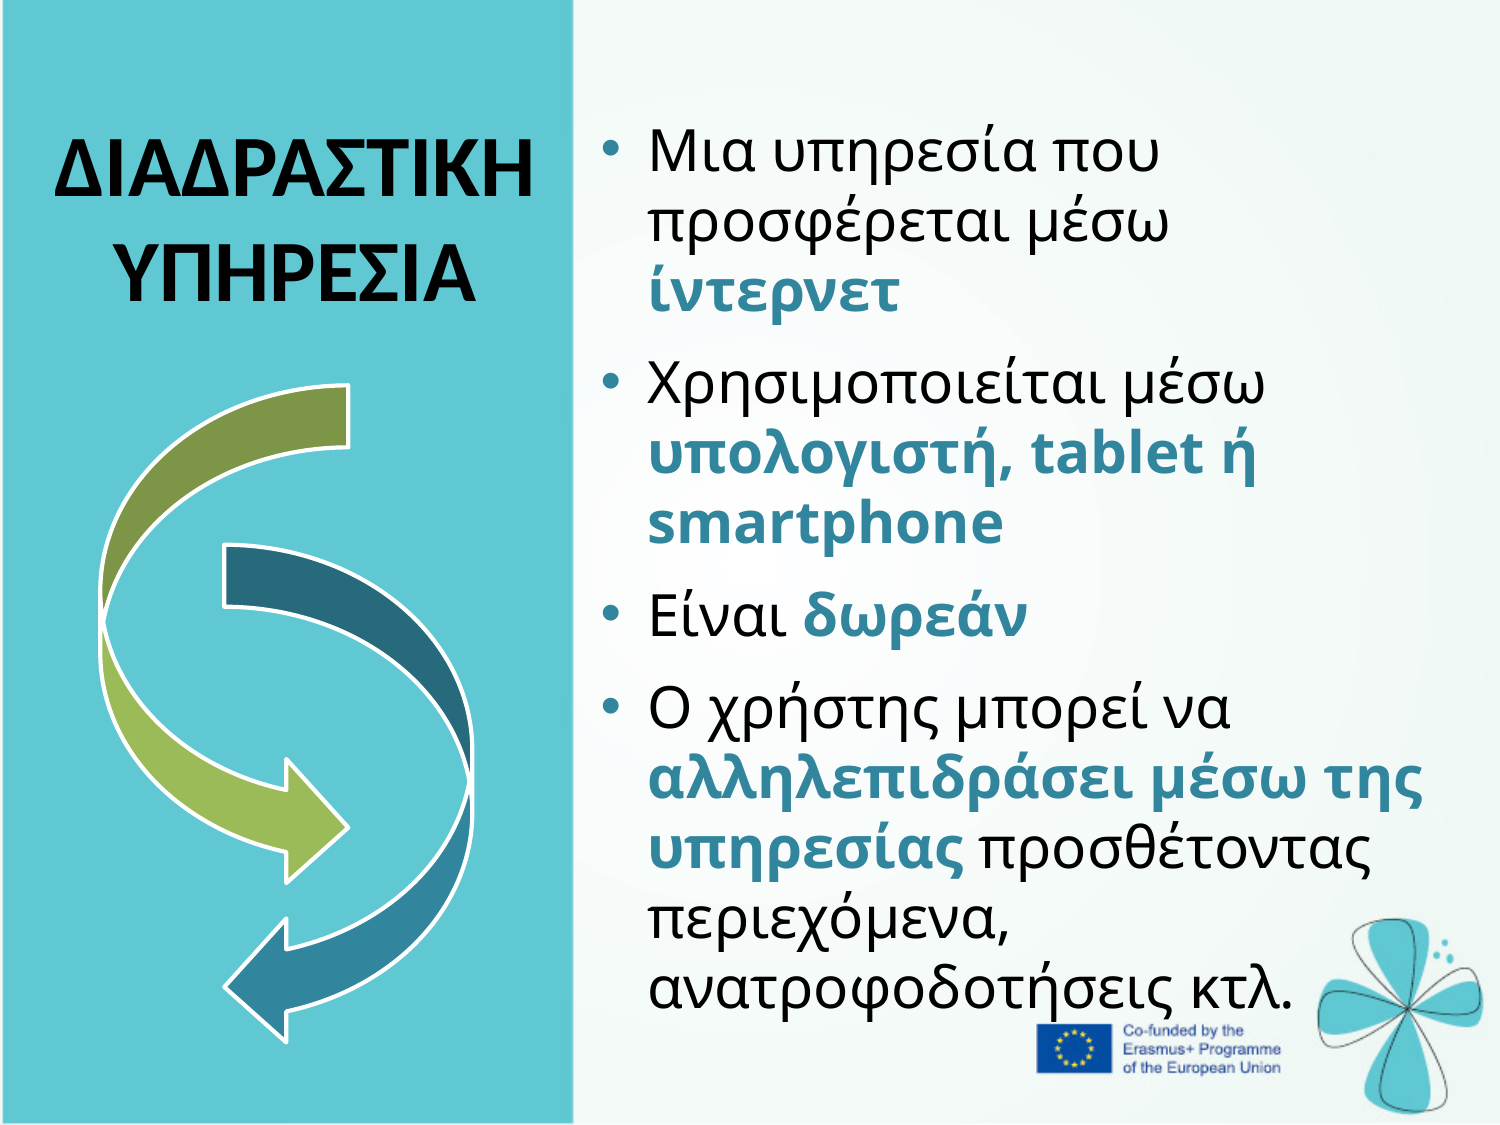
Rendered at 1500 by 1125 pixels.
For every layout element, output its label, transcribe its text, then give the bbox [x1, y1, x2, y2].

text_box [222, 542, 475, 1045]
text_box ΔΙΑΔΡΑΣΤΙΚΗ ΥΠΗΡΕΣΙΑ [29, 101, 561, 437]
text_box [98, 383, 351, 885]
picture [0, 0, 1500, 1125]
text_box Μια υπηρεσία που προσφέρεται μέσω ίντερνετ Χρησιμοποιείται μέσω υπολογιστή, tablet ή smartphone Είναι δωρεάν Ο χρήστης μπορεί να αλληλεπιδράσει μέσω της υπηρεσίας προσθέτοντας περιεχόμενα, ανατροφοδοτήσεις κτλ. [585, 105, 1442, 1050]
